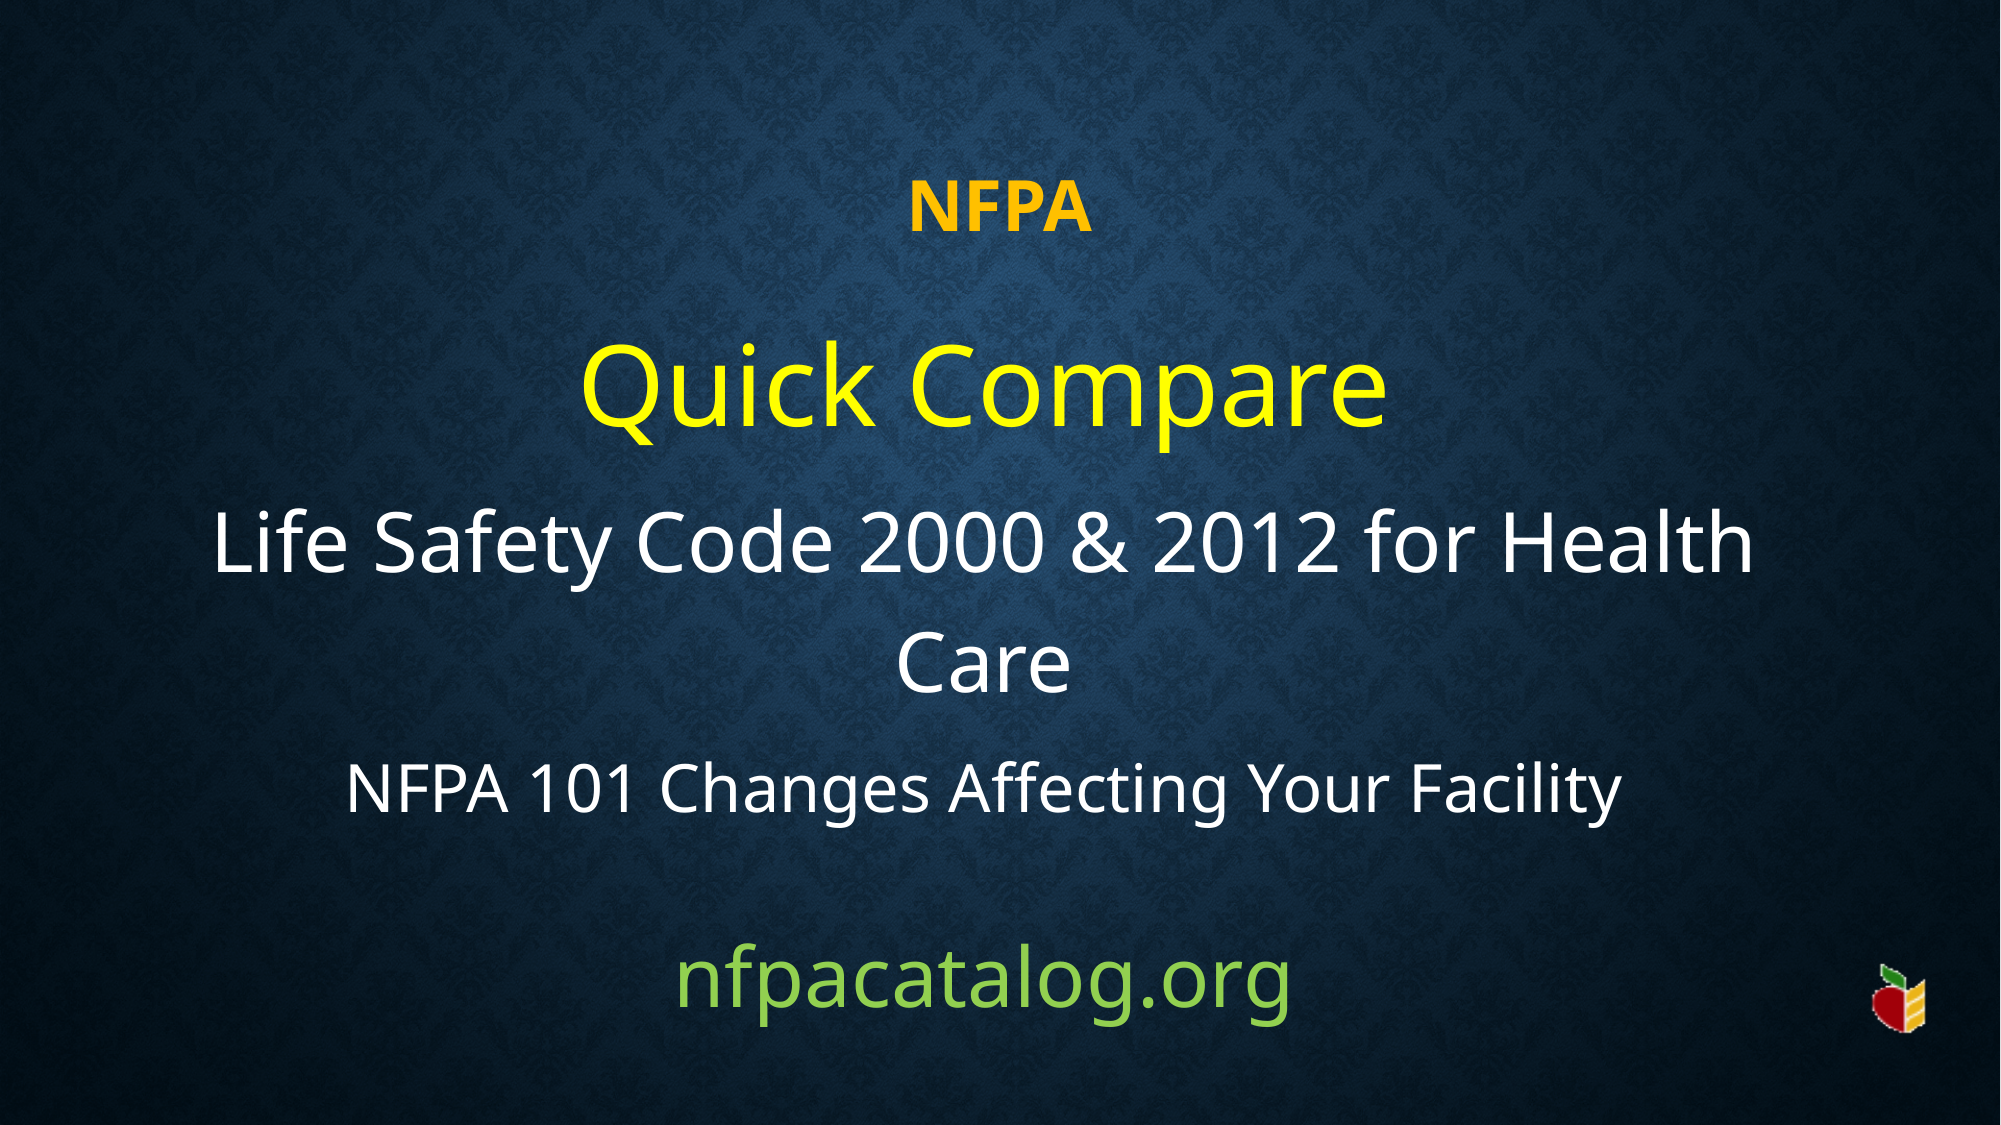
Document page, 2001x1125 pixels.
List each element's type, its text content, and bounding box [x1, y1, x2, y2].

picture [1870, 961, 1929, 1037]
title NFPA [149, 99, 1849, 279]
list Quick Compare Life Safety Code 2000 & 2012 for Health Care NFPA 101 Changes Affecting Your Facility nfpacatalog.org [107, 279, 1862, 1000]
